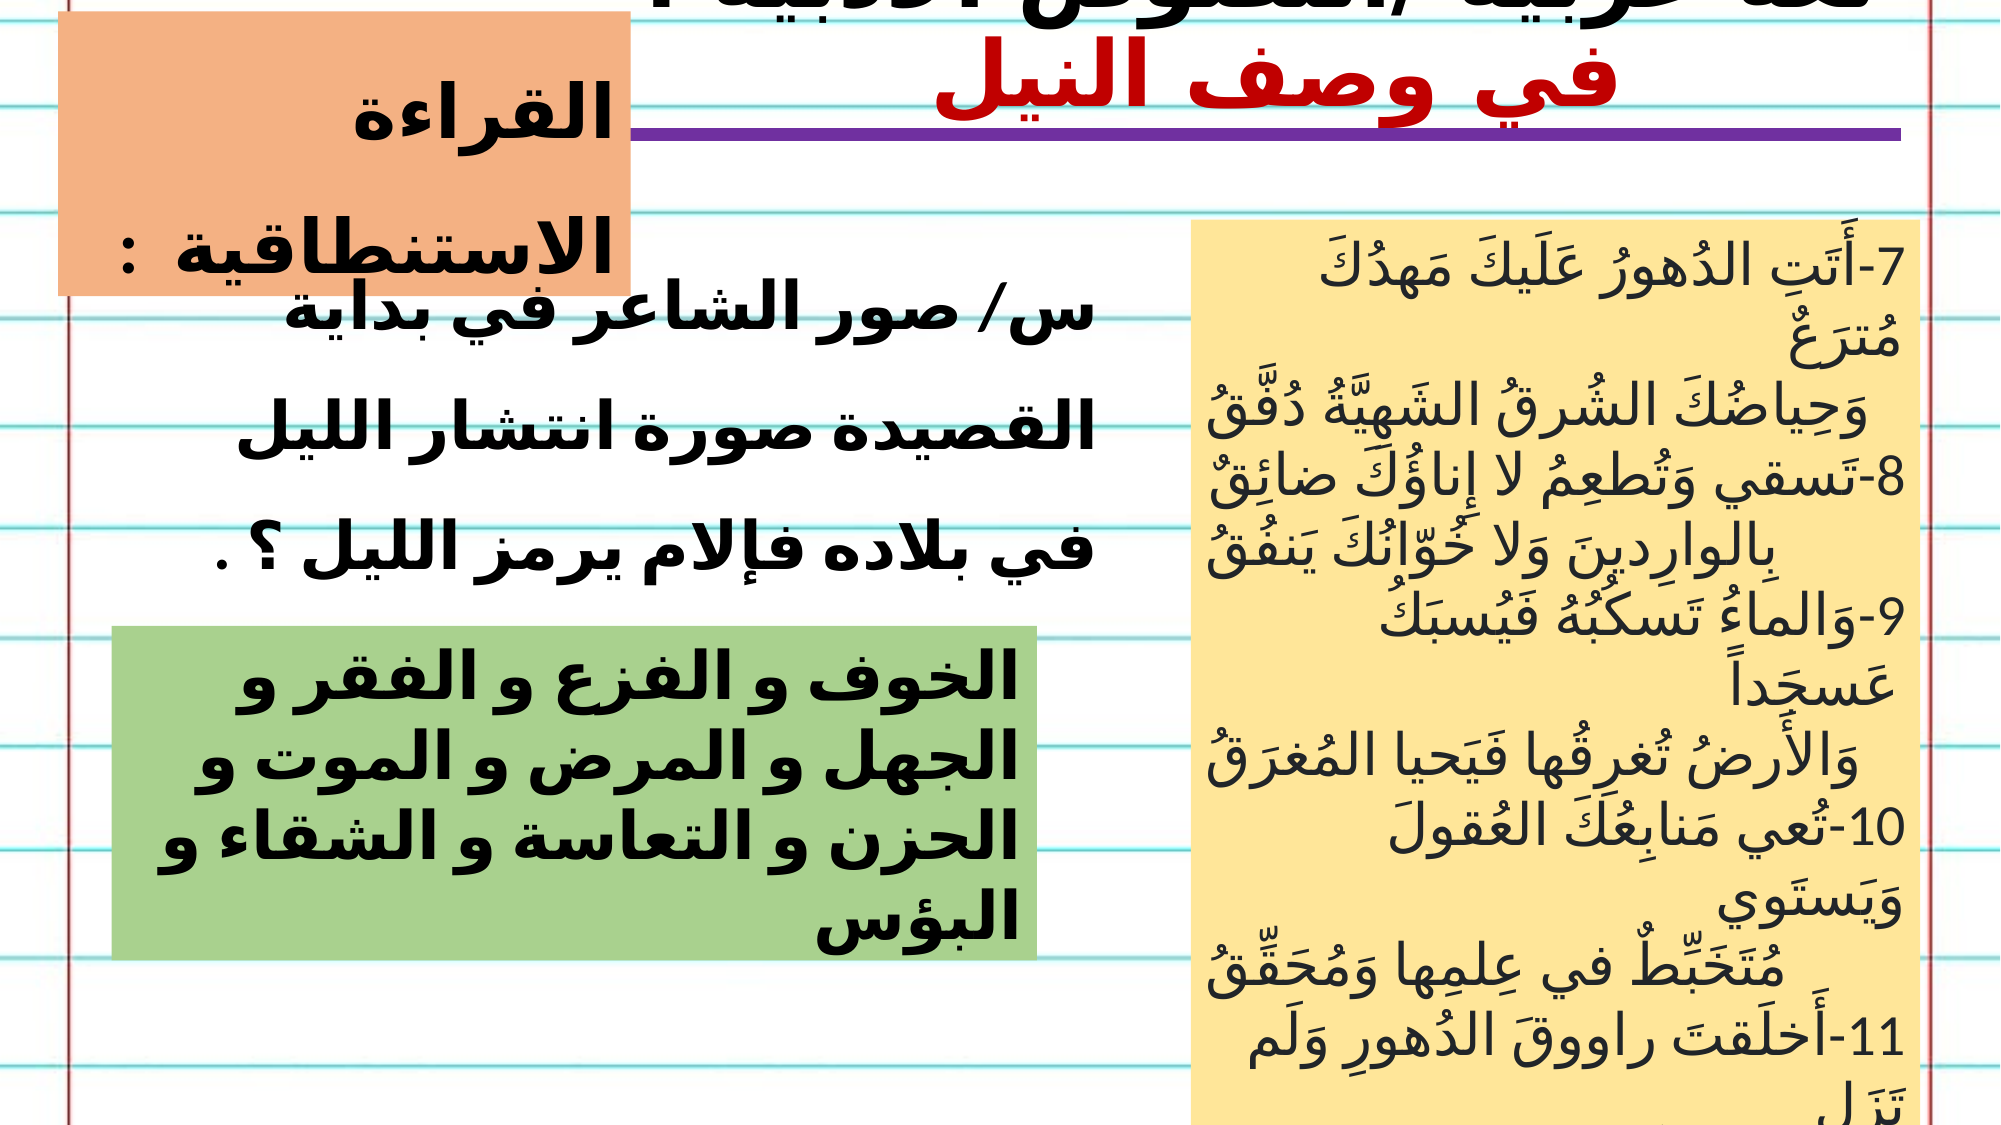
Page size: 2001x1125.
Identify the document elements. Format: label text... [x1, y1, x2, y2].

text_box الخوف و الفزع و الفقر و الجهل و المرض و الموت و الحزن و التعاسة و الشقاء و البؤس [111, 625, 1037, 961]
picture [1039, 0, 1066, 11]
text_box س/ صور الشاعر في بداية القصيدة صورة انتشار الليل في بلاده فإلام يرمز الليل ؟ . [116, 215, 1114, 591]
picture [0, 0, 2001, 1125]
picture [1189, 0, 1396, 11]
text_box 7-أَتَتِ الدُهورُ عَلَيكَ مَهدُكَ مُترَعٌ وَحِياضُكَ الشُرقُ الشَهِيَّةُ دُفَّقُ 8-تَسقي وَتُطعِمُ لا إِناؤُكَ ضائِقٌ بِالوارِدينَ وَلا خُوّانُكَ يَنفُقُ 9-وَالماءُ تَسكُبُهُ فَيُسبَكُ عَسجَداً وَالأَرضُ تُغرِقُها فَيَحيا المُغرَقُ 10-تُعي مَنابِعُكَ العُقولَ وَيَستَوي مُتَخَبِّطٌ في عِلمِها وَمُحَقِّقُ 11-أَخلَقتَ راووقَ الدُهورِ وَلَم تَزَل بِكَ حَمأَةٌ كَالمِسكِ لا تَتَرَوَّقُ 12-حَمراءُ في الأَحواضِ إِلّا أَنَّها بَيضاءُ في عُنُقِ الثَرى تَتَأَلَّقُ [1190, 219, 1921, 1125]
picture [1079, 0, 1172, 11]
picture [1402, 0, 1614, 11]
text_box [594, 11, 1902, 135]
text_box القراءة الاستنطاقية : [58, 11, 631, 297]
